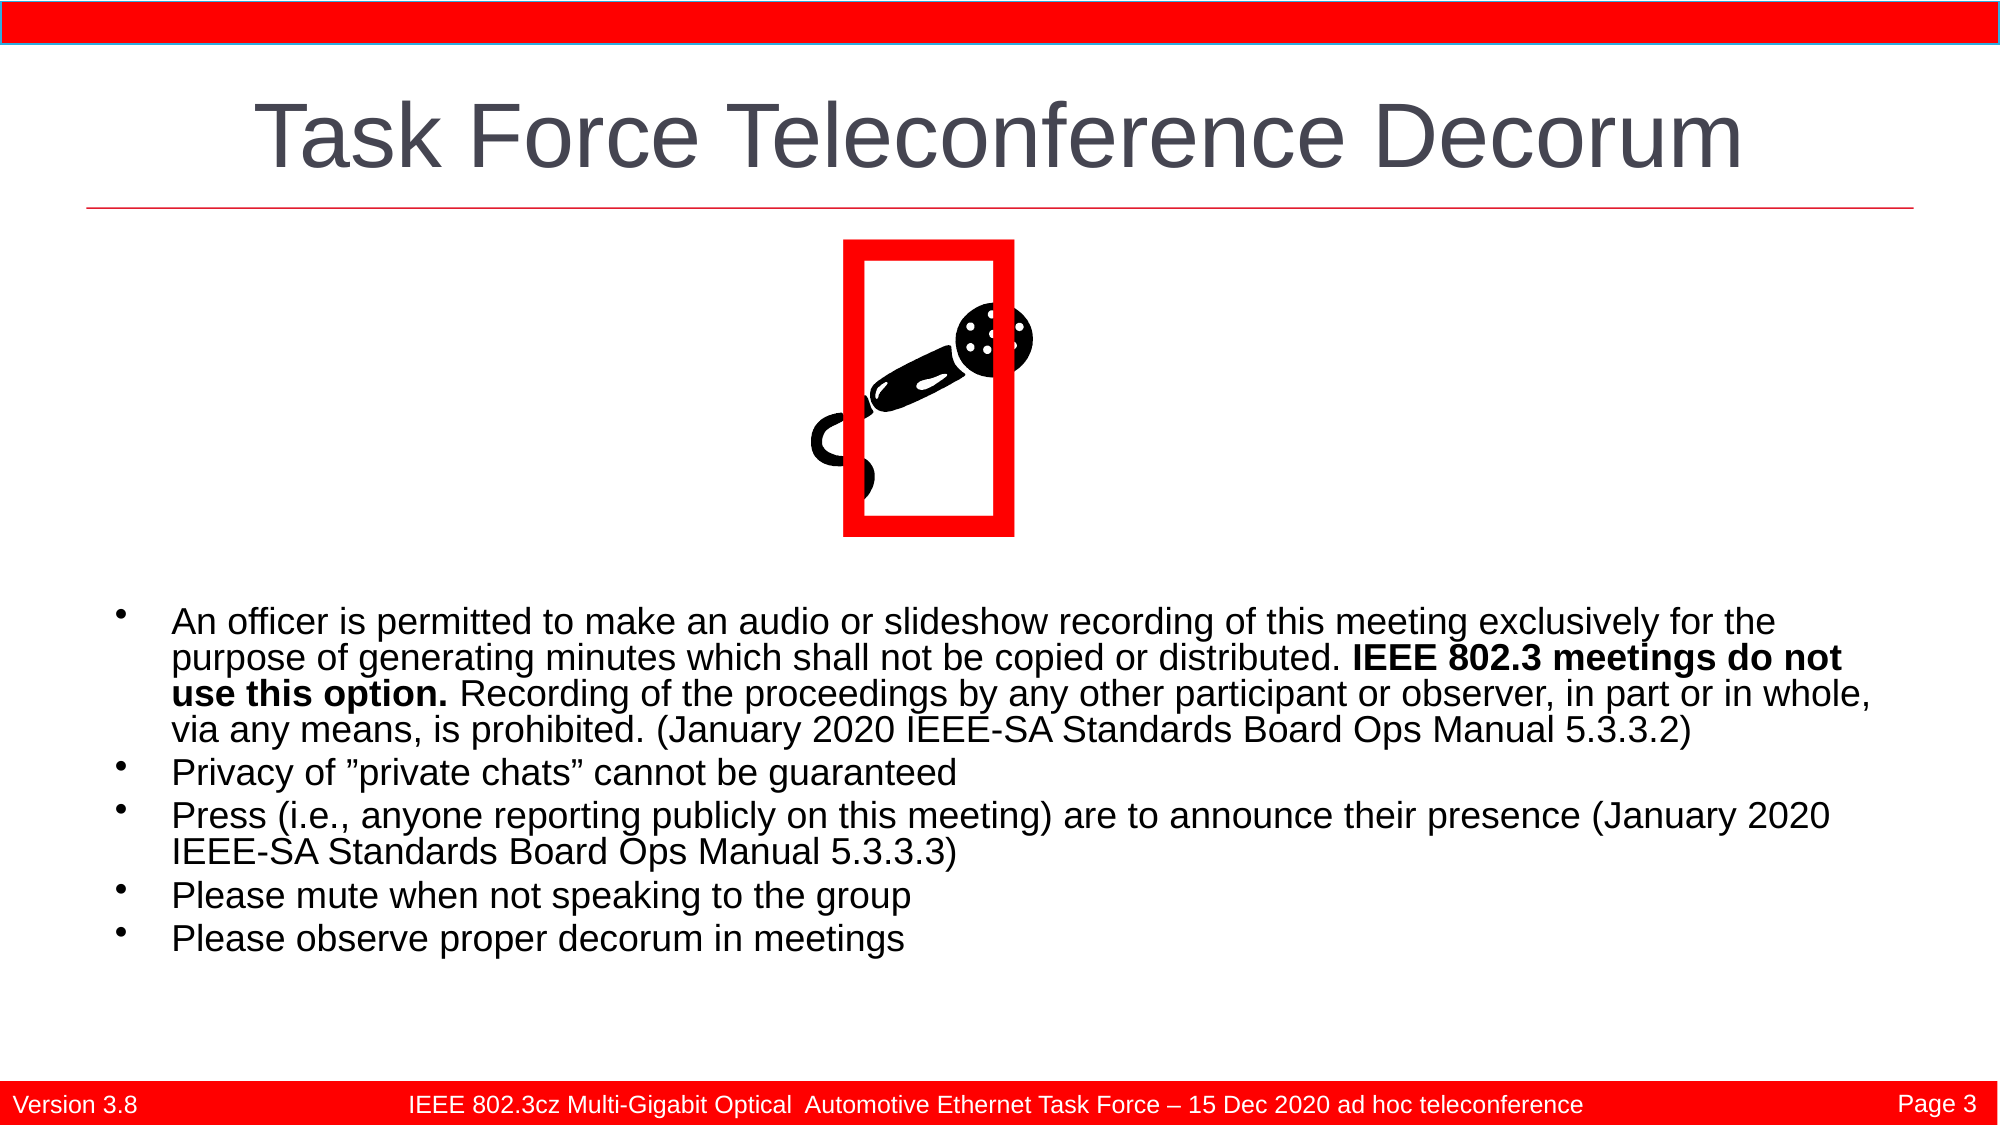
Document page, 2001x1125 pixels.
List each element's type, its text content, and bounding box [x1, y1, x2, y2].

list An officer is permitted to make an audio or slideshow recording of this meeting exclusively for the purpose of generating minutes which shall not be copied or distributed. IEEE 802.3 meetings do not use this option. Recording of the proceedings by any other participant or observer, in part or in whole, via any means, is prohibited. (January 2020 IEEE-SA Standards Board Ops Manual 5.3.3.2) Privacy of ”private chats” cannot be guaranteed Press (i.e., anyone reporting publicly on this meeting) are to announce their presence (January 2020 IEEE-SA Standards Board Ops Manual 5.3.3.3) Please mute when not speaking to the group Please observe proper decorum in meetings [99, 597, 1901, 1059]
title Task Force Teleconference Decorum [99, 66, 1901, 197]
picture [810, 302, 1034, 502]
text_box  [790, 113, 1071, 629]
